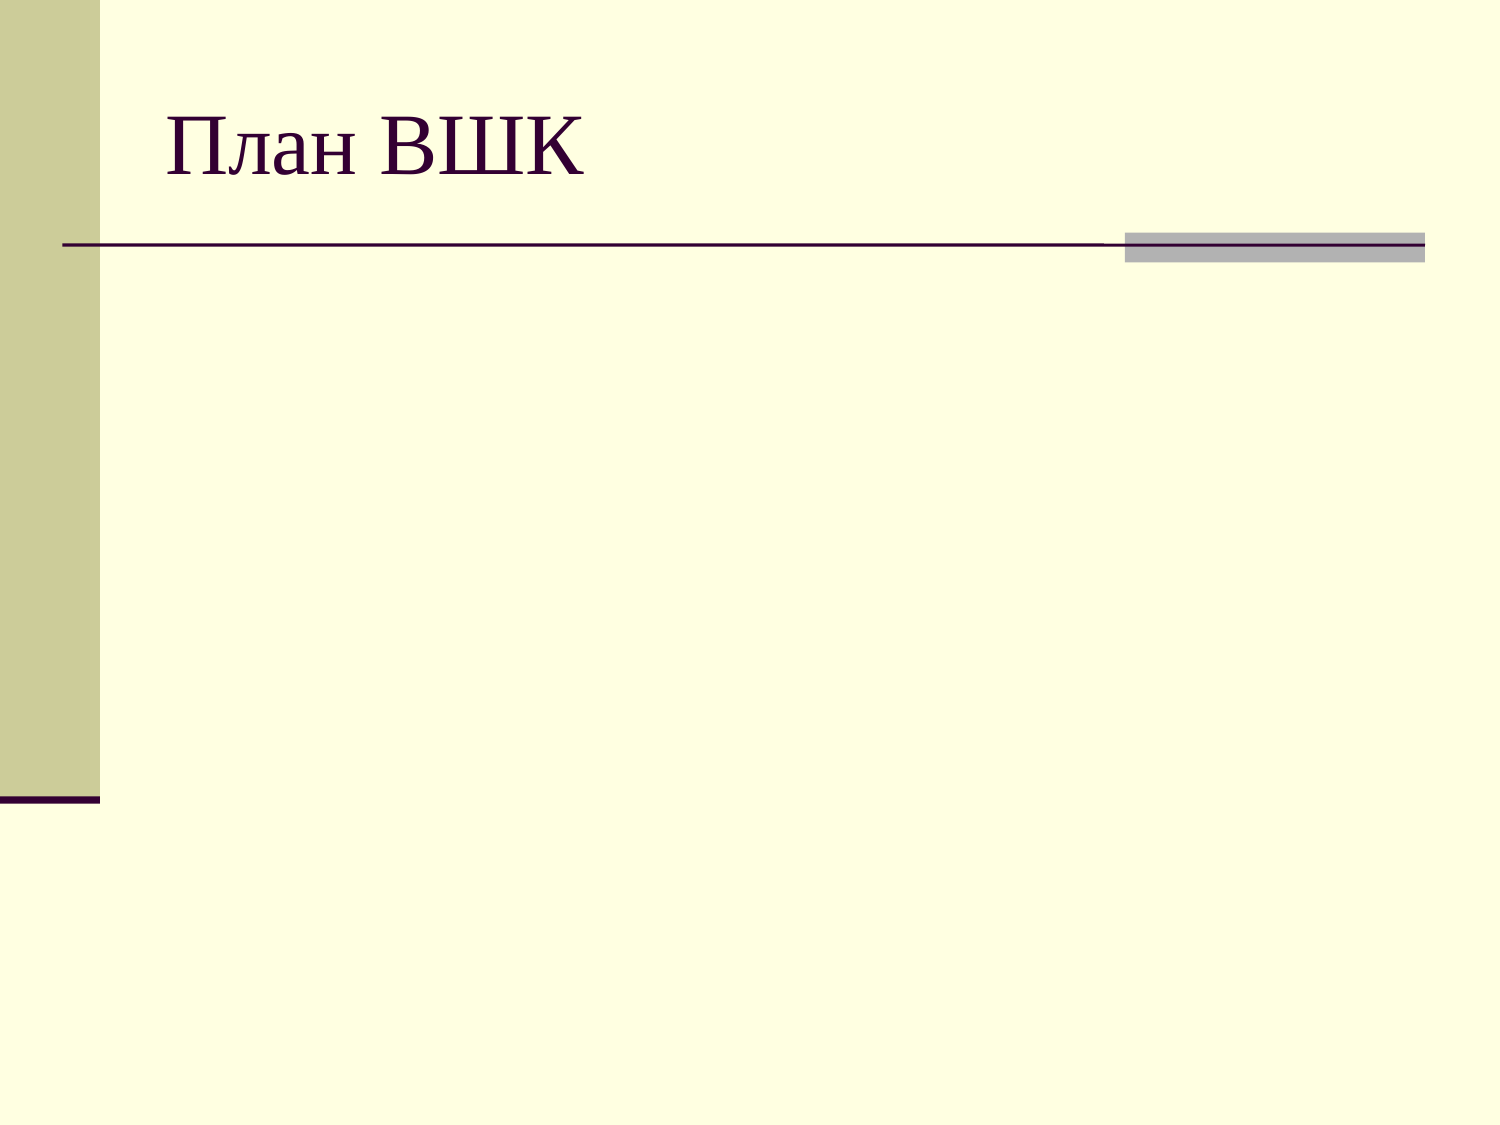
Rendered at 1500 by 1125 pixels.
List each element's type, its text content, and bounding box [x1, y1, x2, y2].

title План ВШК [150, 45, 1425, 234]
